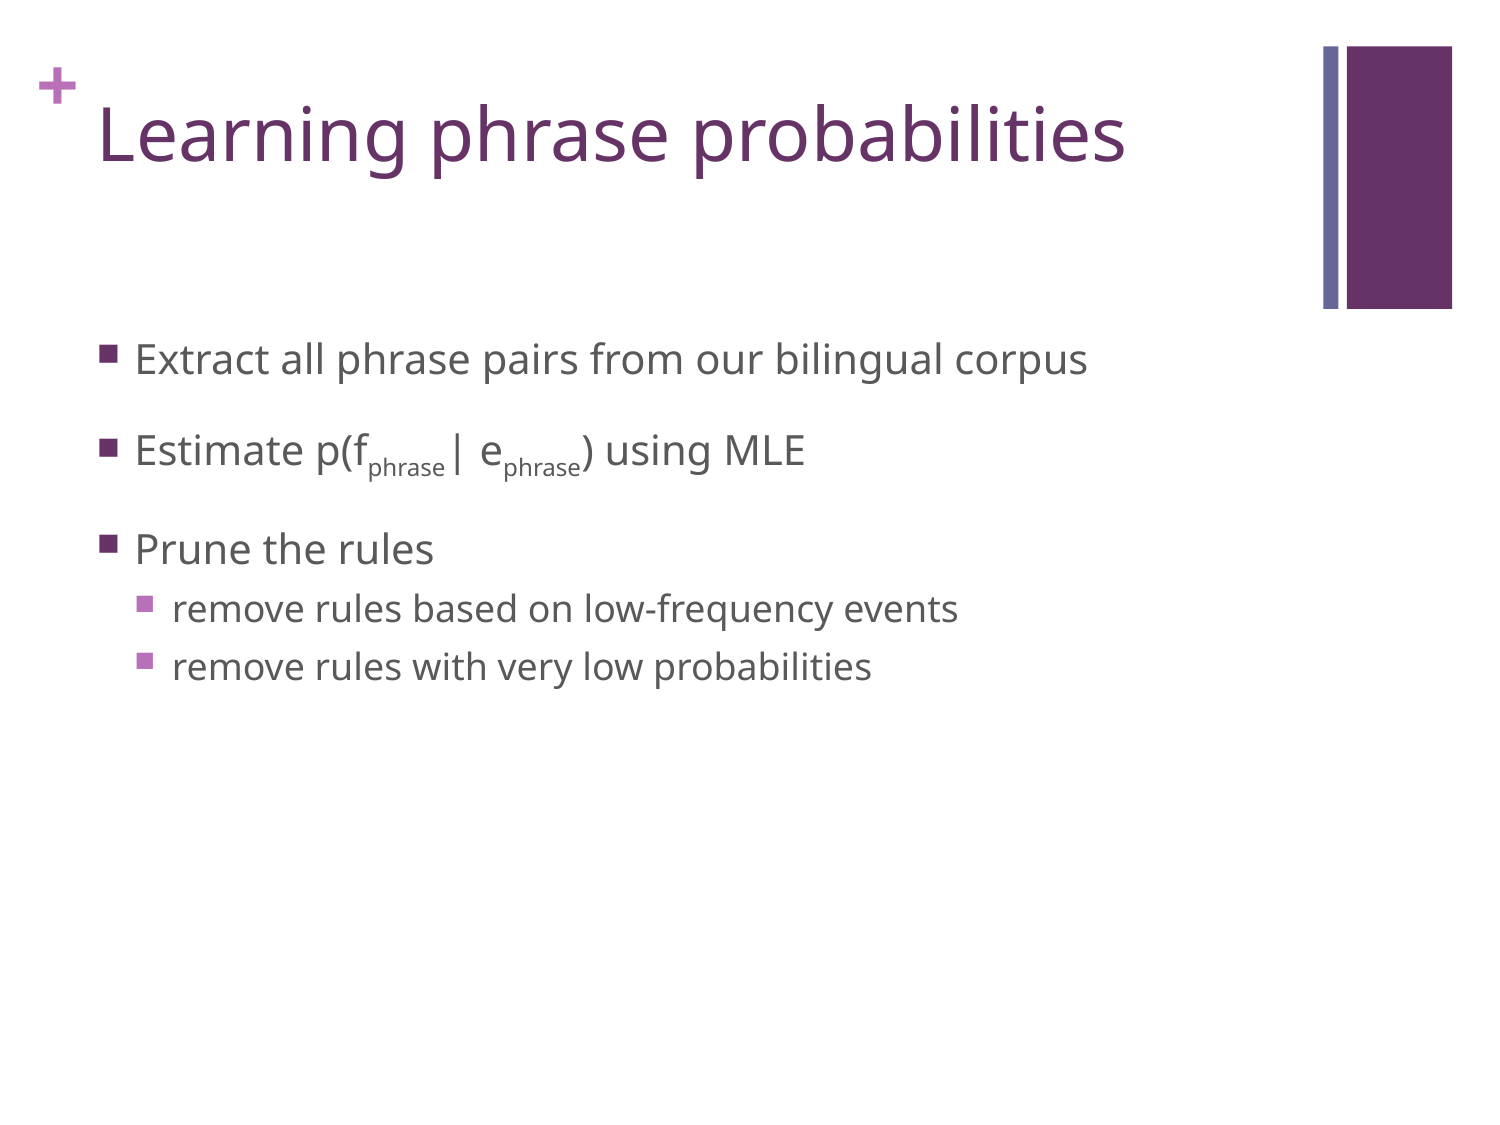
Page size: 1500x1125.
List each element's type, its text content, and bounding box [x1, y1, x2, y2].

list Extract all phrase pairs from our bilingual corpus Estimate p(fphrase| ephrase) using MLE Prune the rules remove rules based on low-frequency events remove rules with very low probabilities [81, 324, 1322, 1005]
title Learning phrase probabilities [81, 79, 1322, 263]
